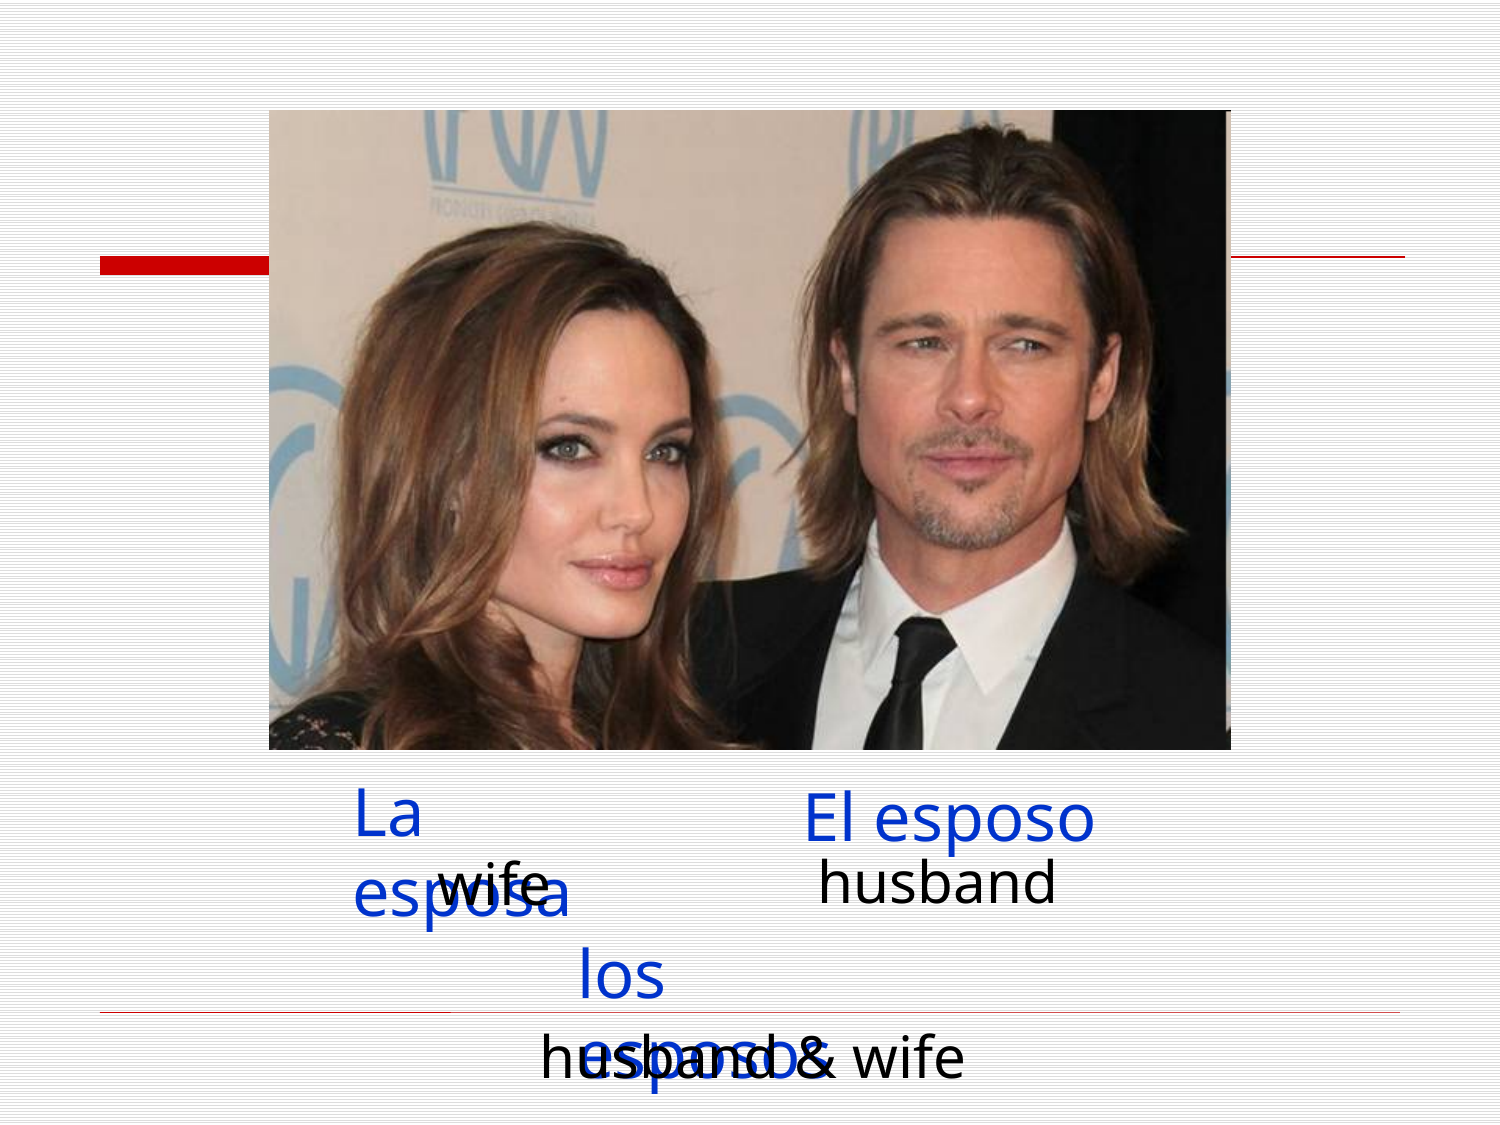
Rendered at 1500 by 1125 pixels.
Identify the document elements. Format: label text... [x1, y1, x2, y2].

text_box El esposo [787, 767, 1125, 863]
text_box husband & wife [524, 1012, 982, 1098]
picture [269, 110, 1231, 751]
text_box wife [422, 839, 566, 925]
text_box los esposos [562, 924, 938, 1012]
text_box La esposa [337, 762, 675, 938]
text_box husband [802, 837, 1073, 923]
